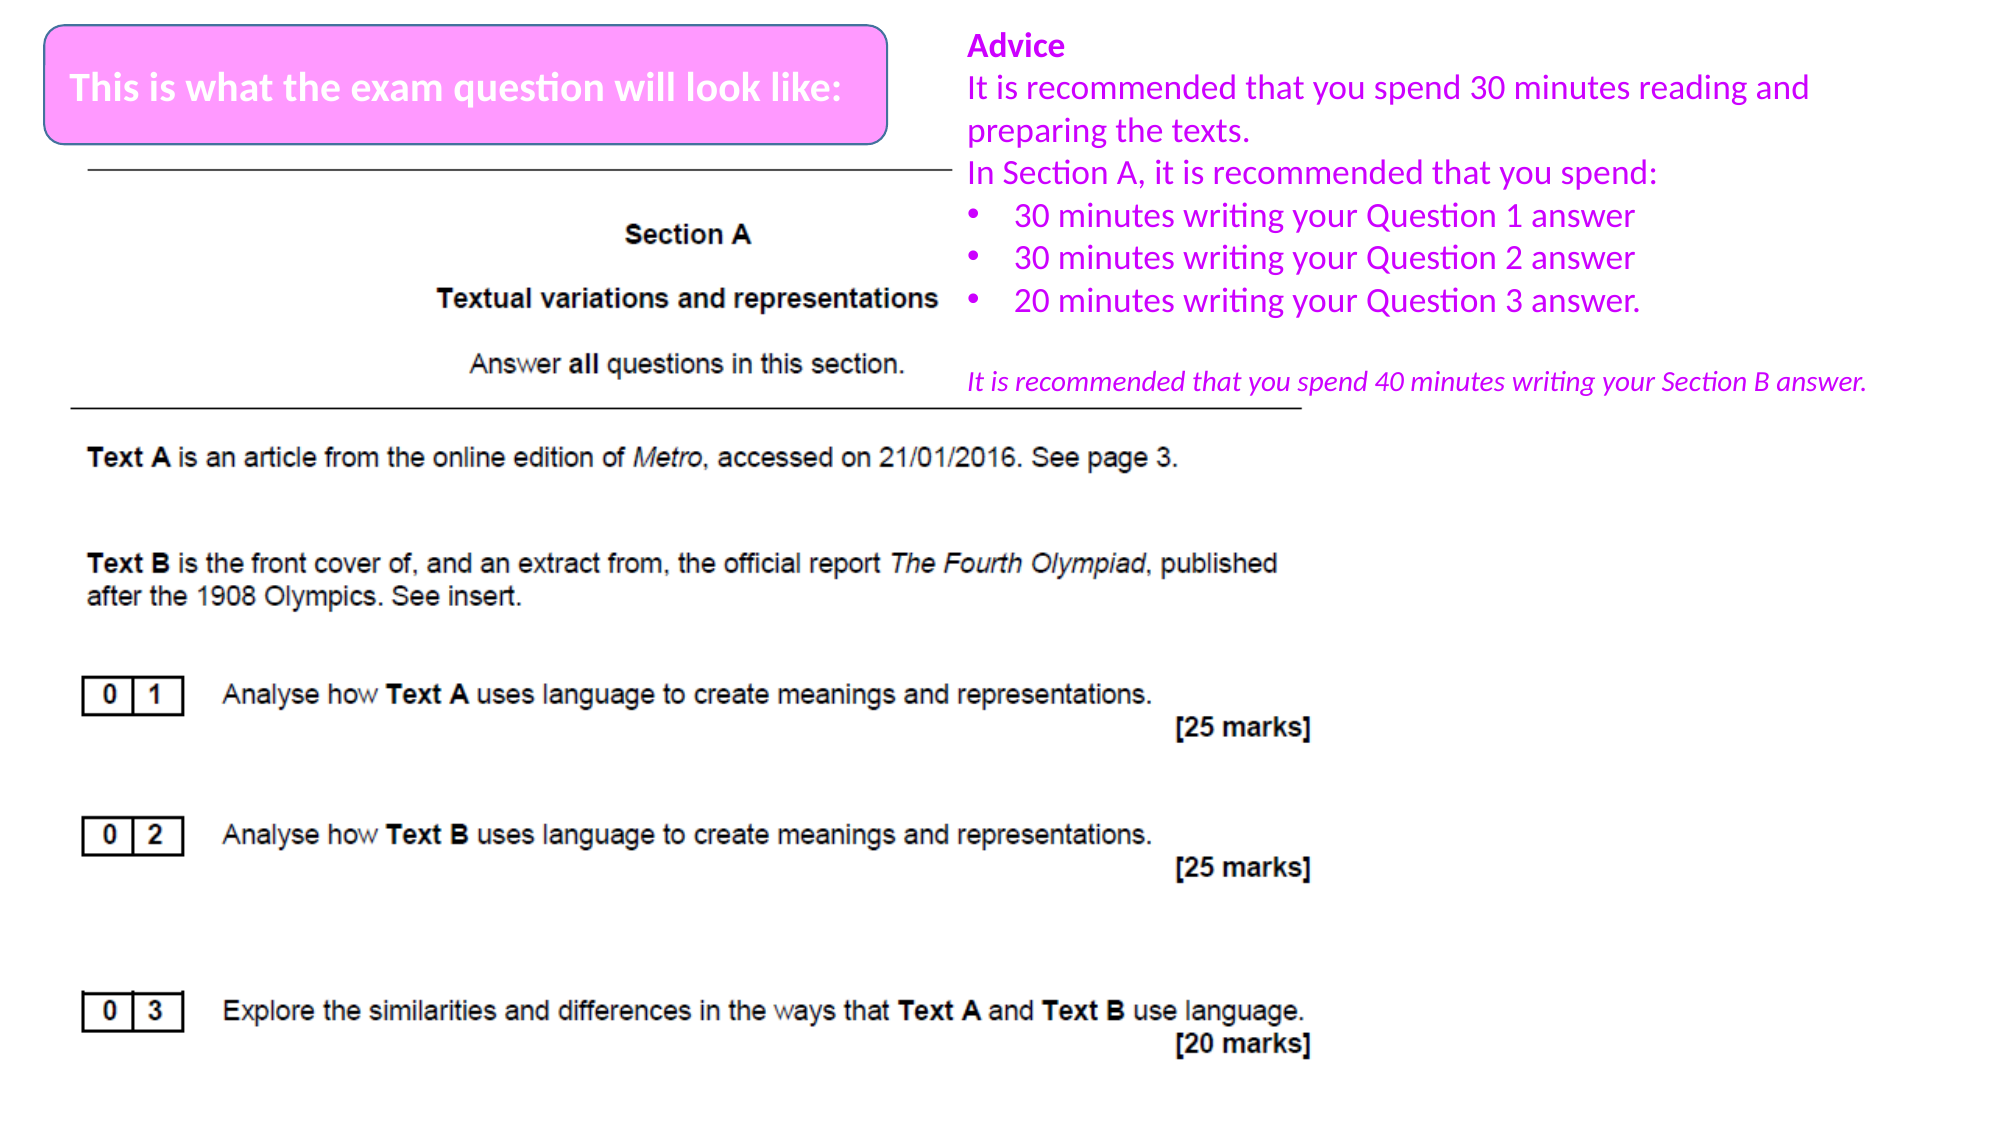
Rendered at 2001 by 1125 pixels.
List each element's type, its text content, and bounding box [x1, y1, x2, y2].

picture [10, 25, 1444, 1112]
text_box Advice It is recommended that you spend 30 minutes reading and preparing the texts. In Section A, it is recommended that you spend: 30 minutes writing your Question 1 answer 30 minutes writing your Question 2 answer 20 minutes writing your Question 3 answer. It is recommended that you spend 40 minutes writing your Section B answer. [952, 14, 1974, 405]
